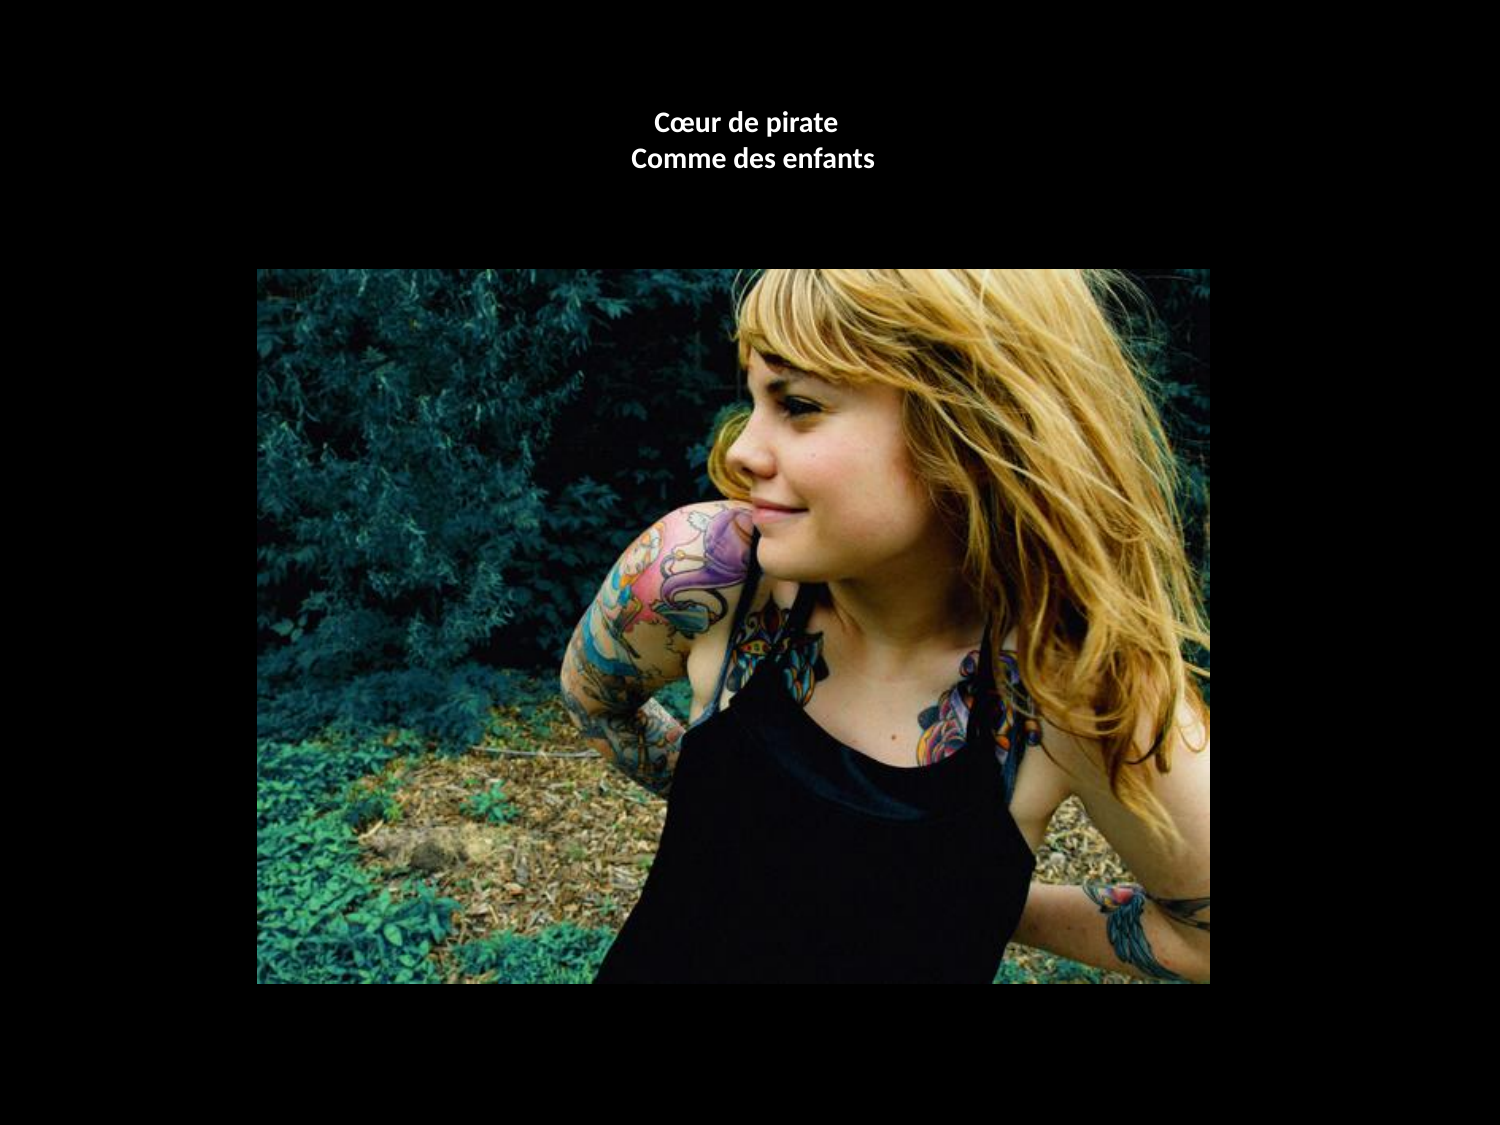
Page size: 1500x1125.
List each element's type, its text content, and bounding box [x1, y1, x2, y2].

title Cœur de pirate Comme des enfants [75, 45, 1425, 233]
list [257, 269, 1210, 984]
